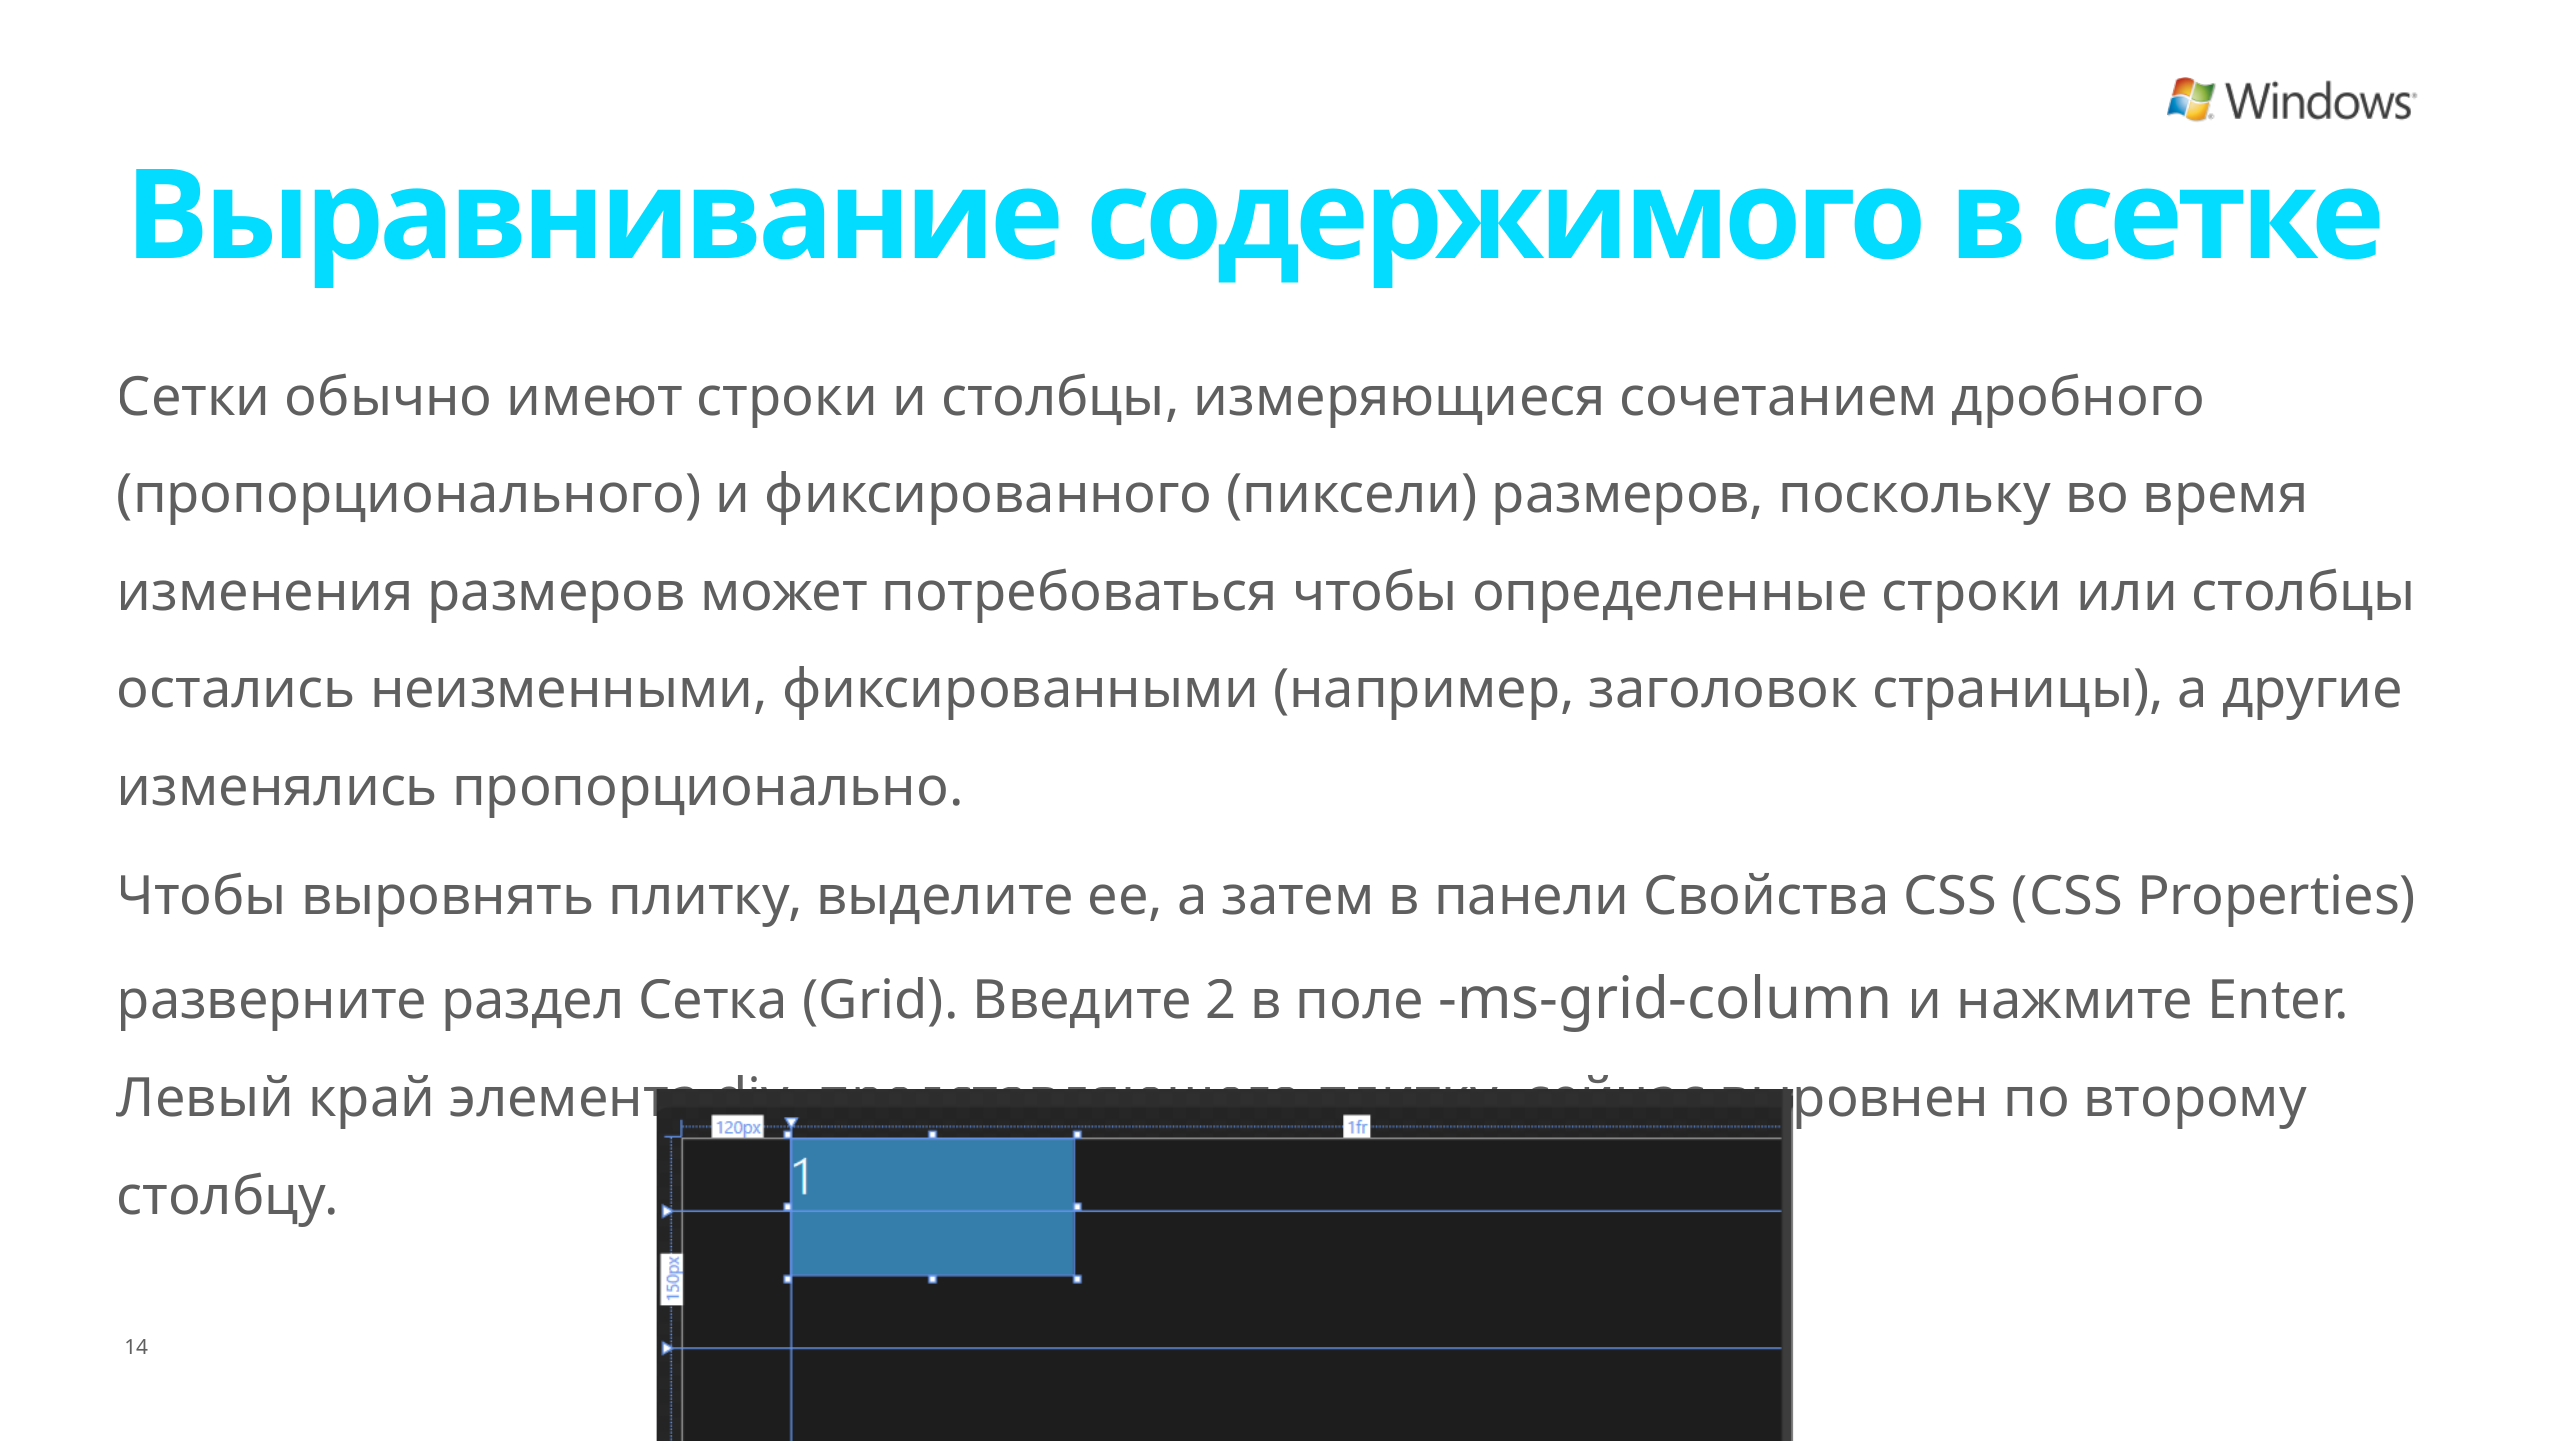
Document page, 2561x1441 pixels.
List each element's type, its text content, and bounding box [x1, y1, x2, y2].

title Выравнивание содержимого в сетке [125, 48, 2468, 286]
list Сетки обычно имеют строки и столбцы, измеряющиеся сочетанием дробного (пропорционального) и фиксированного (пиксели) размеров, поскольку во время изменения размеров может потребоваться чтобы определенные строки или столбцы остались неизменными, фиксированными (например, заголовок страницы), а другие изменялись пропорционально. Чтобы выровнять плитку, выделите ее, а затем в панели Свойства CSS (CSS Properties) разверните раздел Сетка (Grid). Введите 2 в поле -ms-grid-column и нажмите Enter. Левый край элемента div, представляющего плитку, сейчас выровнен по второму столбцу. [116, 328, 2489, 1138]
picture [656, 1089, 1794, 1441]
